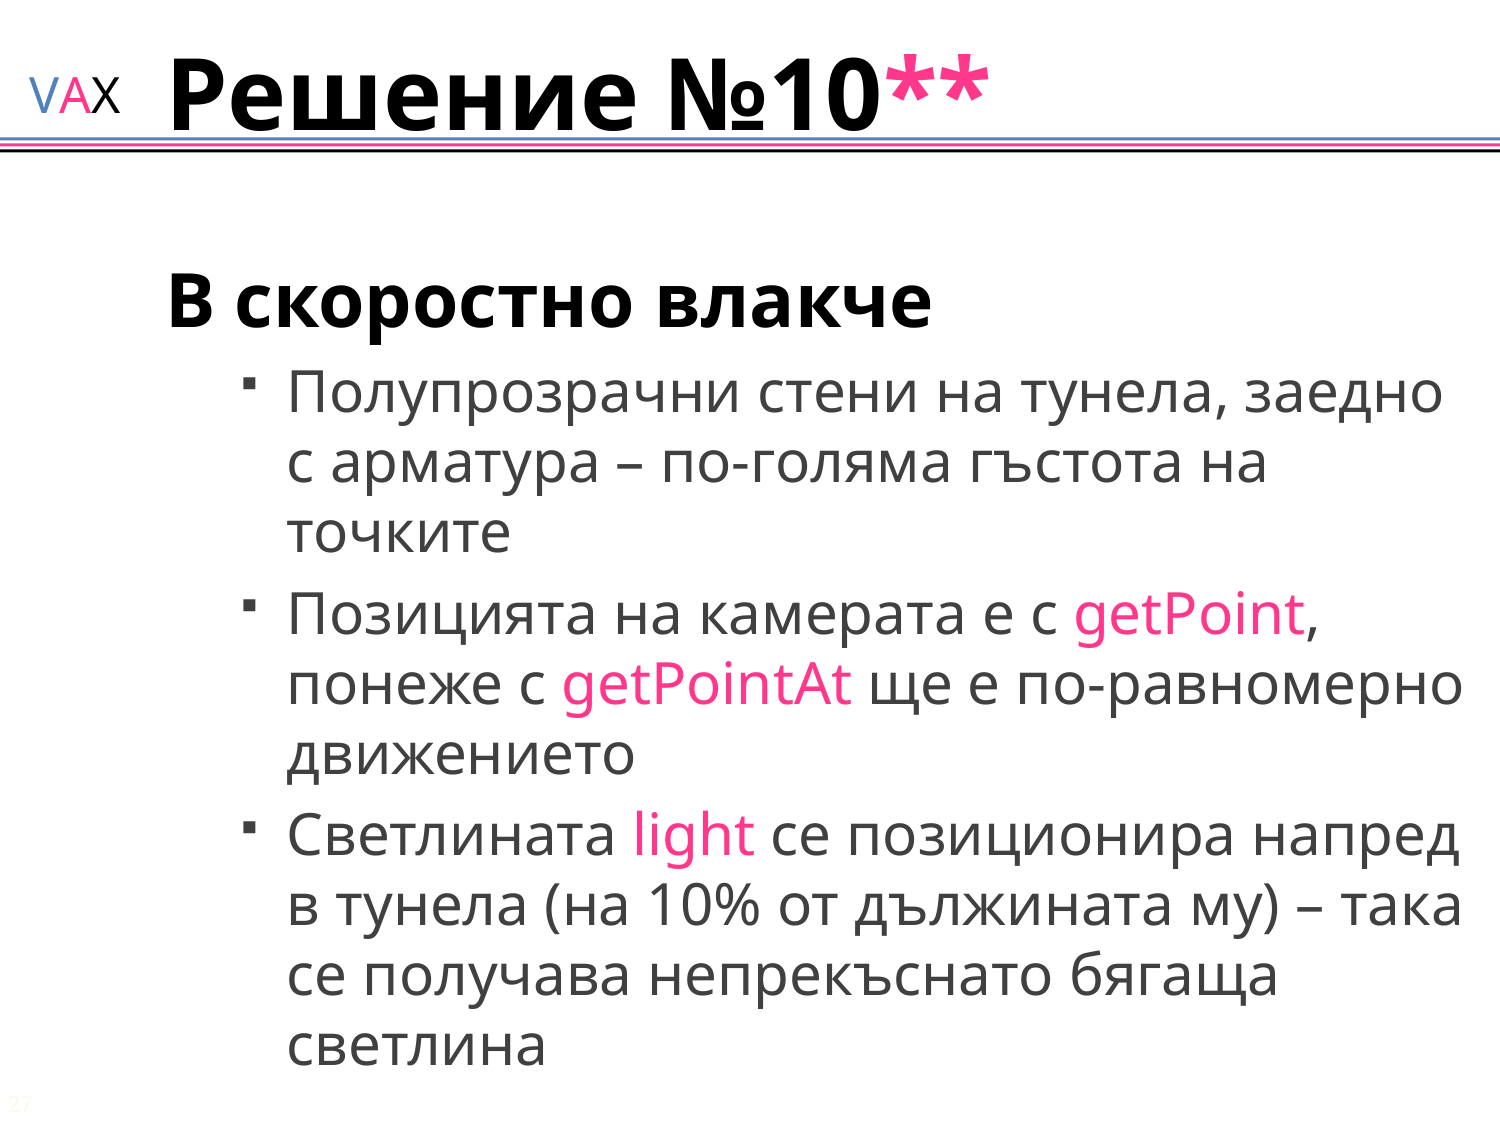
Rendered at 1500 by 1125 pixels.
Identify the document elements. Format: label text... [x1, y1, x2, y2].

title Решение №10** [0, 37, 1500, 144]
list В скоростно влакче Полупрозрачни стени на тунела, заедно с арматура – по-голяма гъстота на точките Позицията на камерата е с getPoint, понеже с getPointAt ще е по-равномерно движението Светлината light се позиционира напред в тунела (на 10% от дължината му) – така се получава непрекъснато бягаща светлина [150, 200, 1488, 1113]
